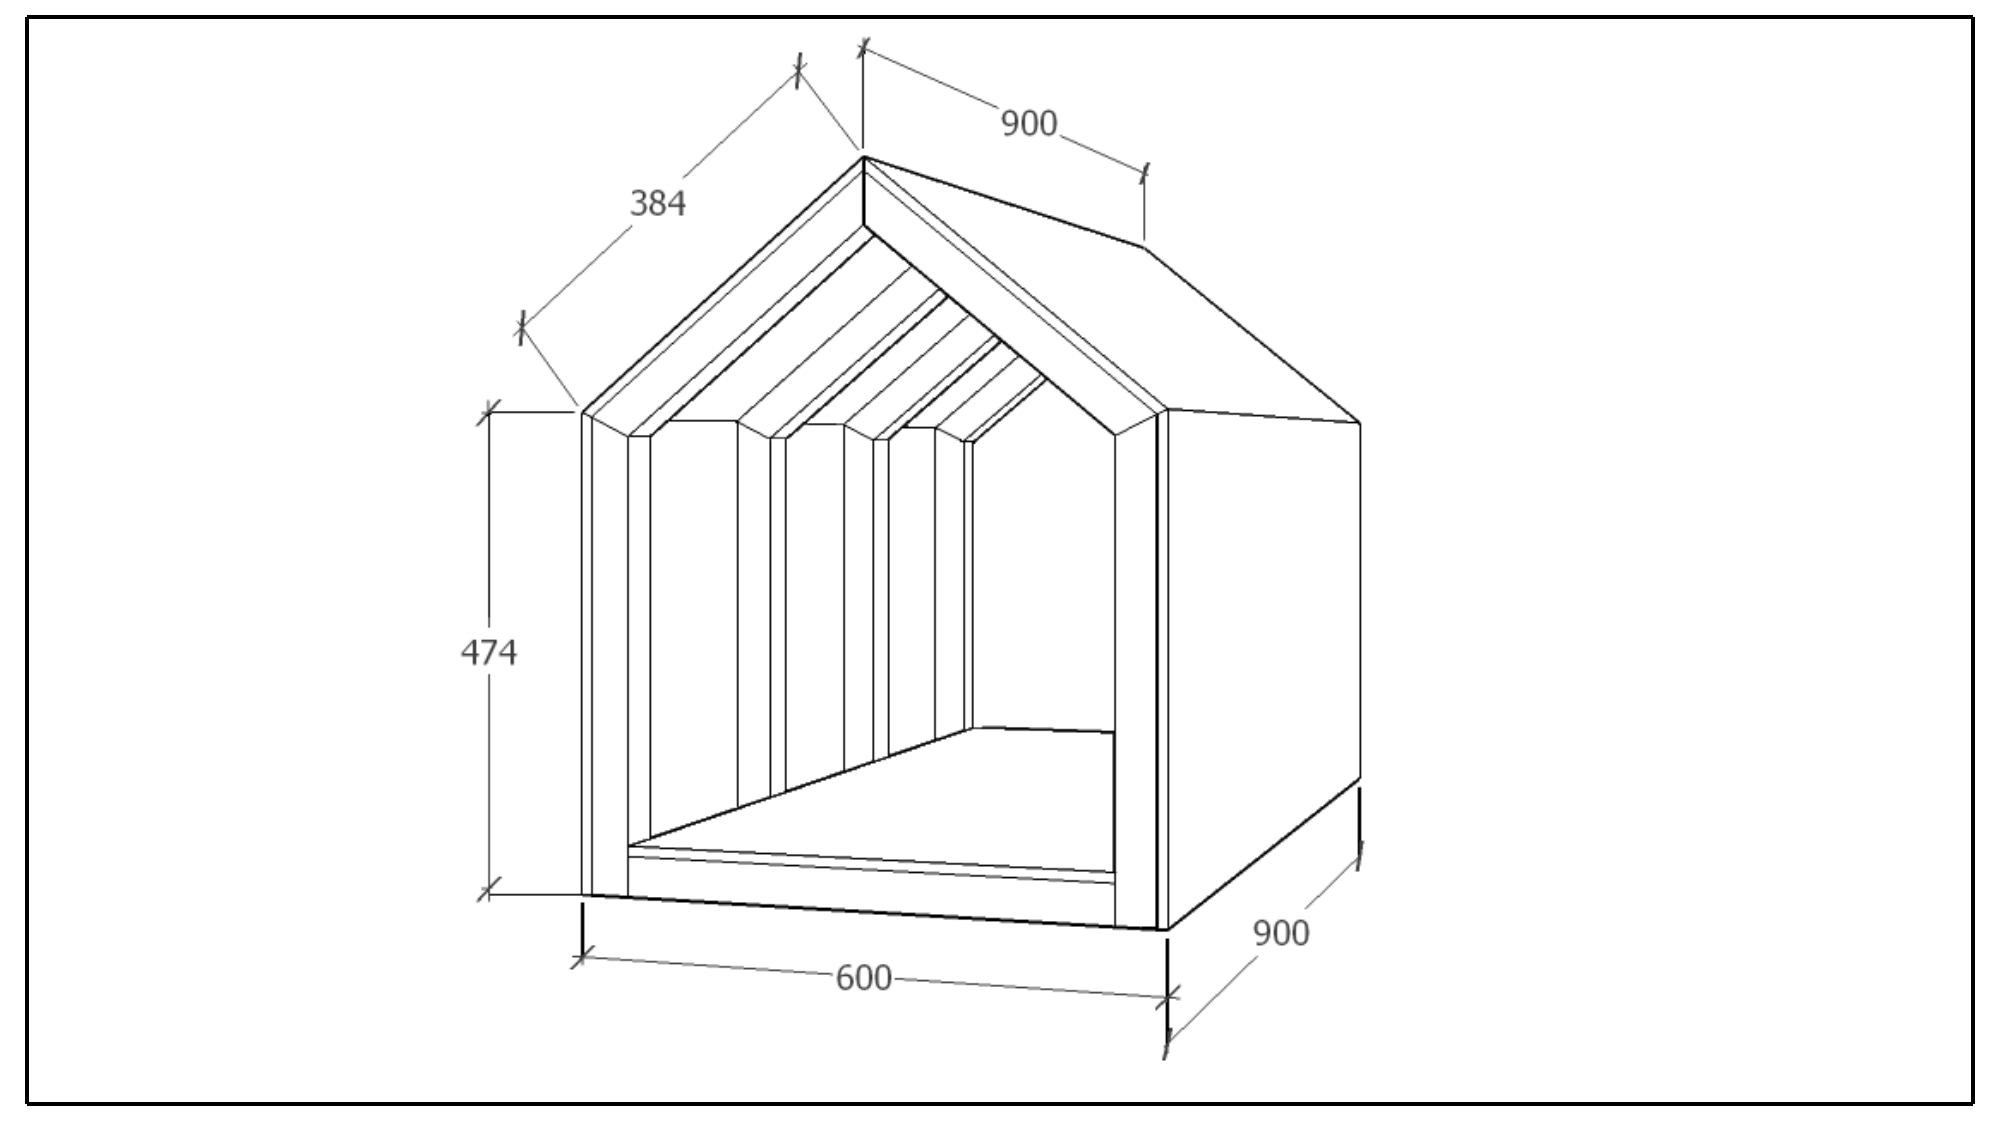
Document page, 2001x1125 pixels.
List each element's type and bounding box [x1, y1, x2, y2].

picture [432, 27, 1389, 1066]
